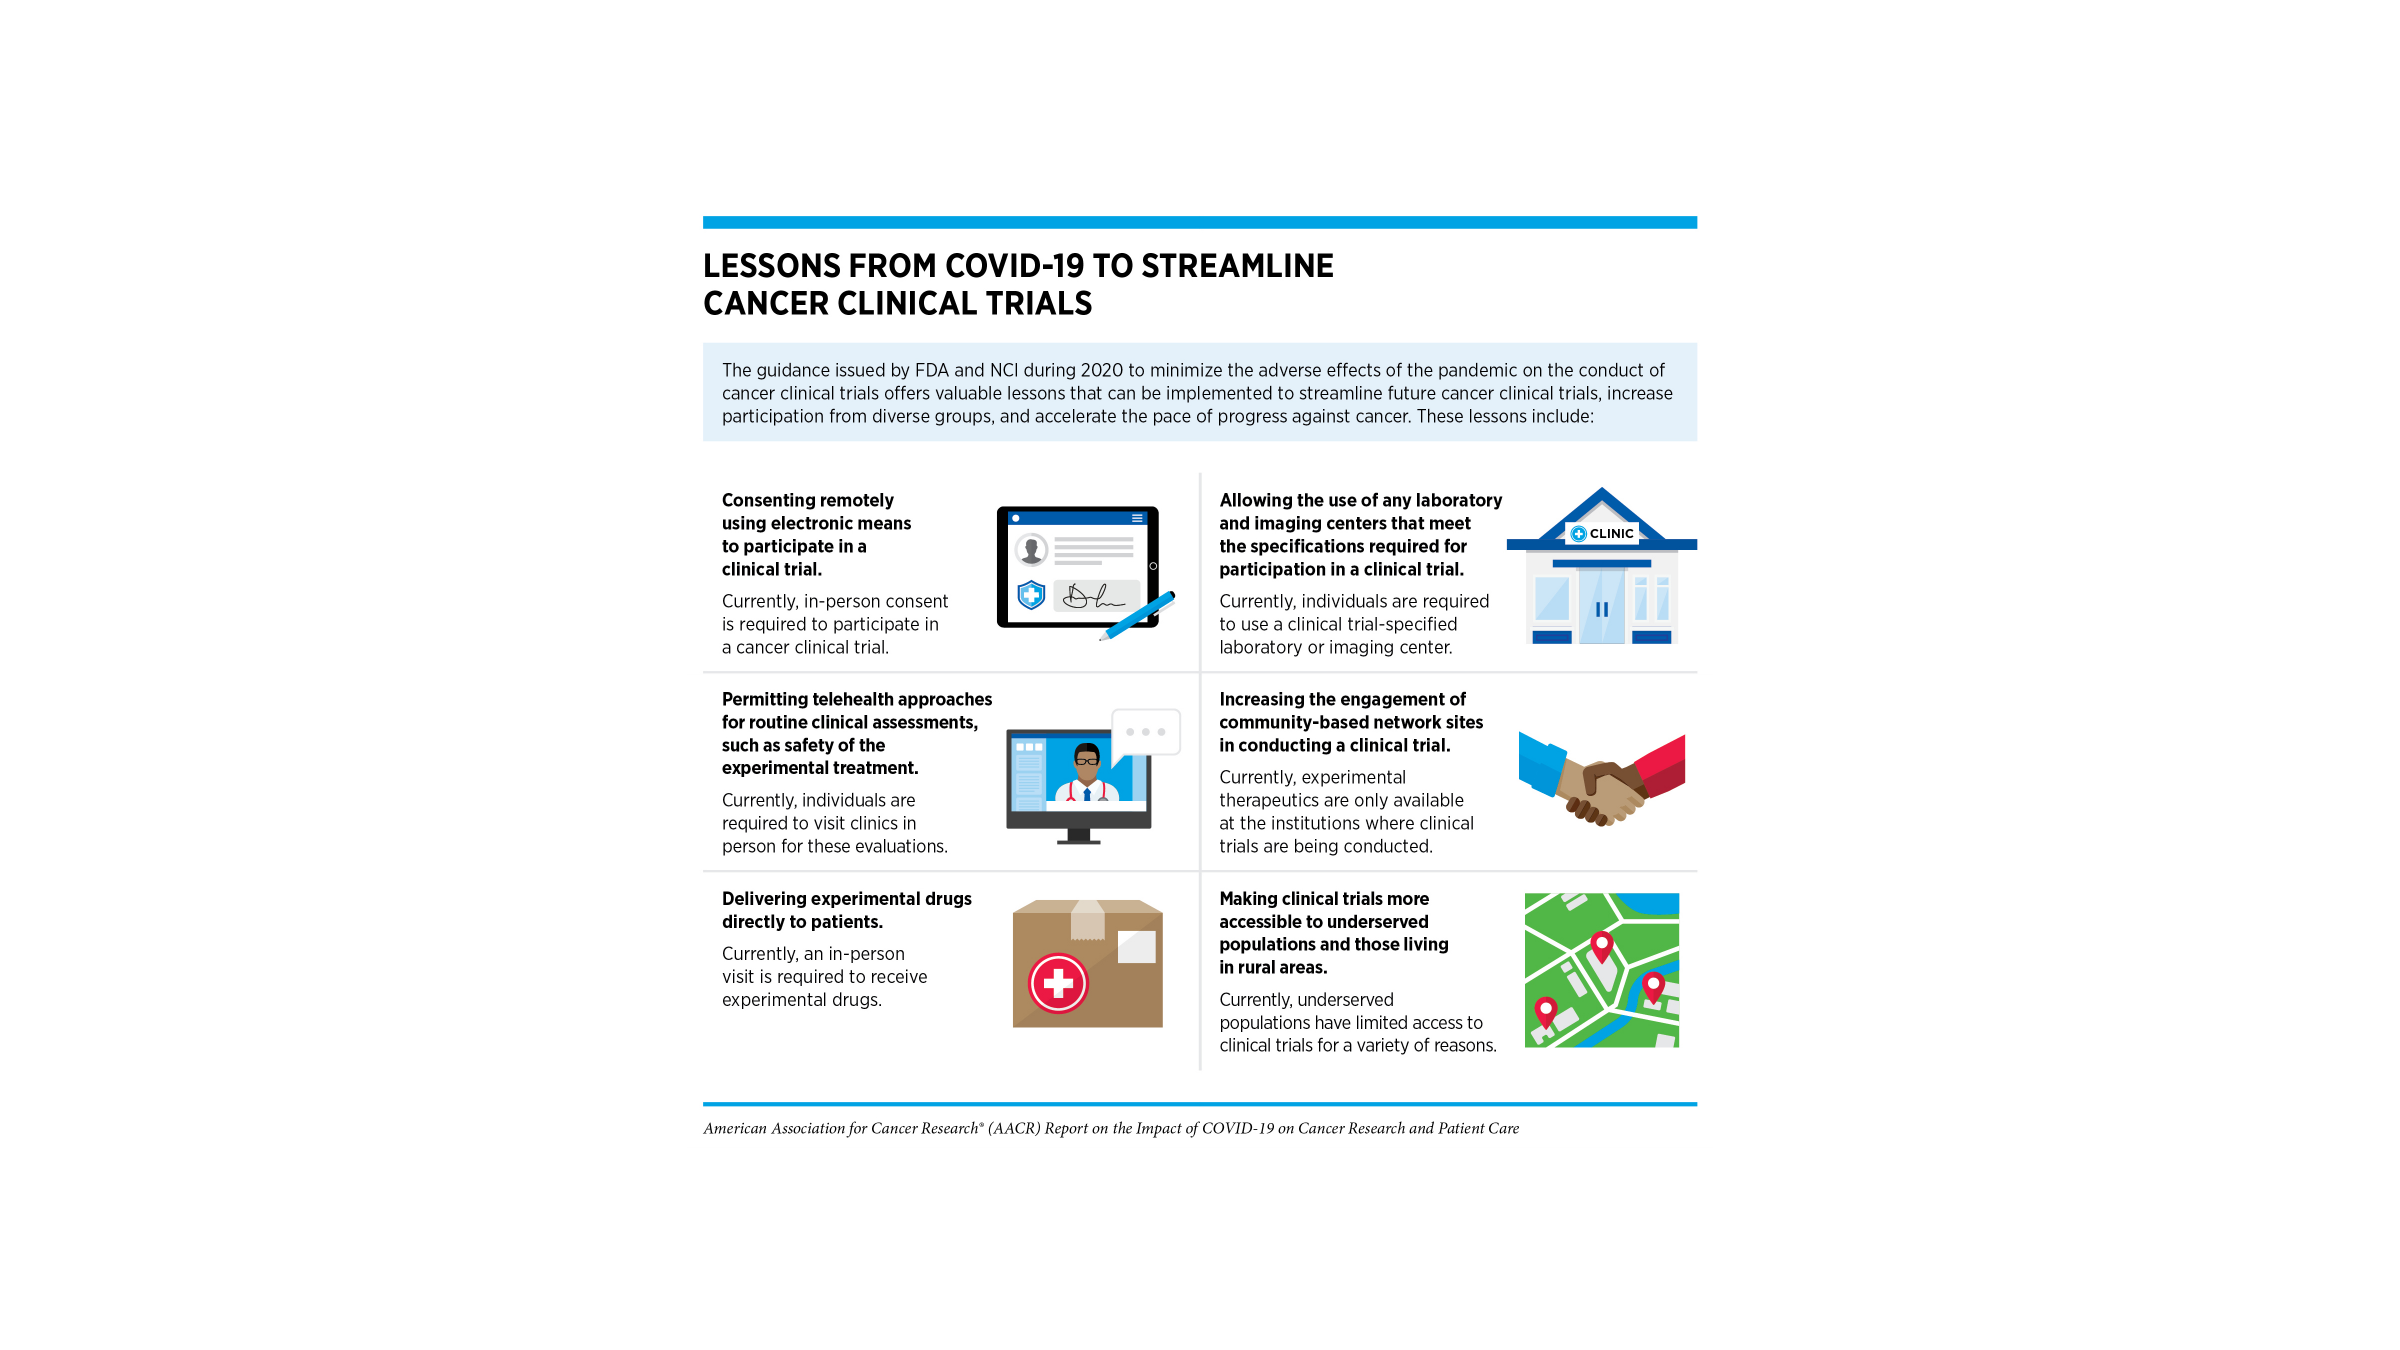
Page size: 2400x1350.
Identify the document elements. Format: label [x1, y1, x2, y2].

picture [687, 201, 1713, 1148]
